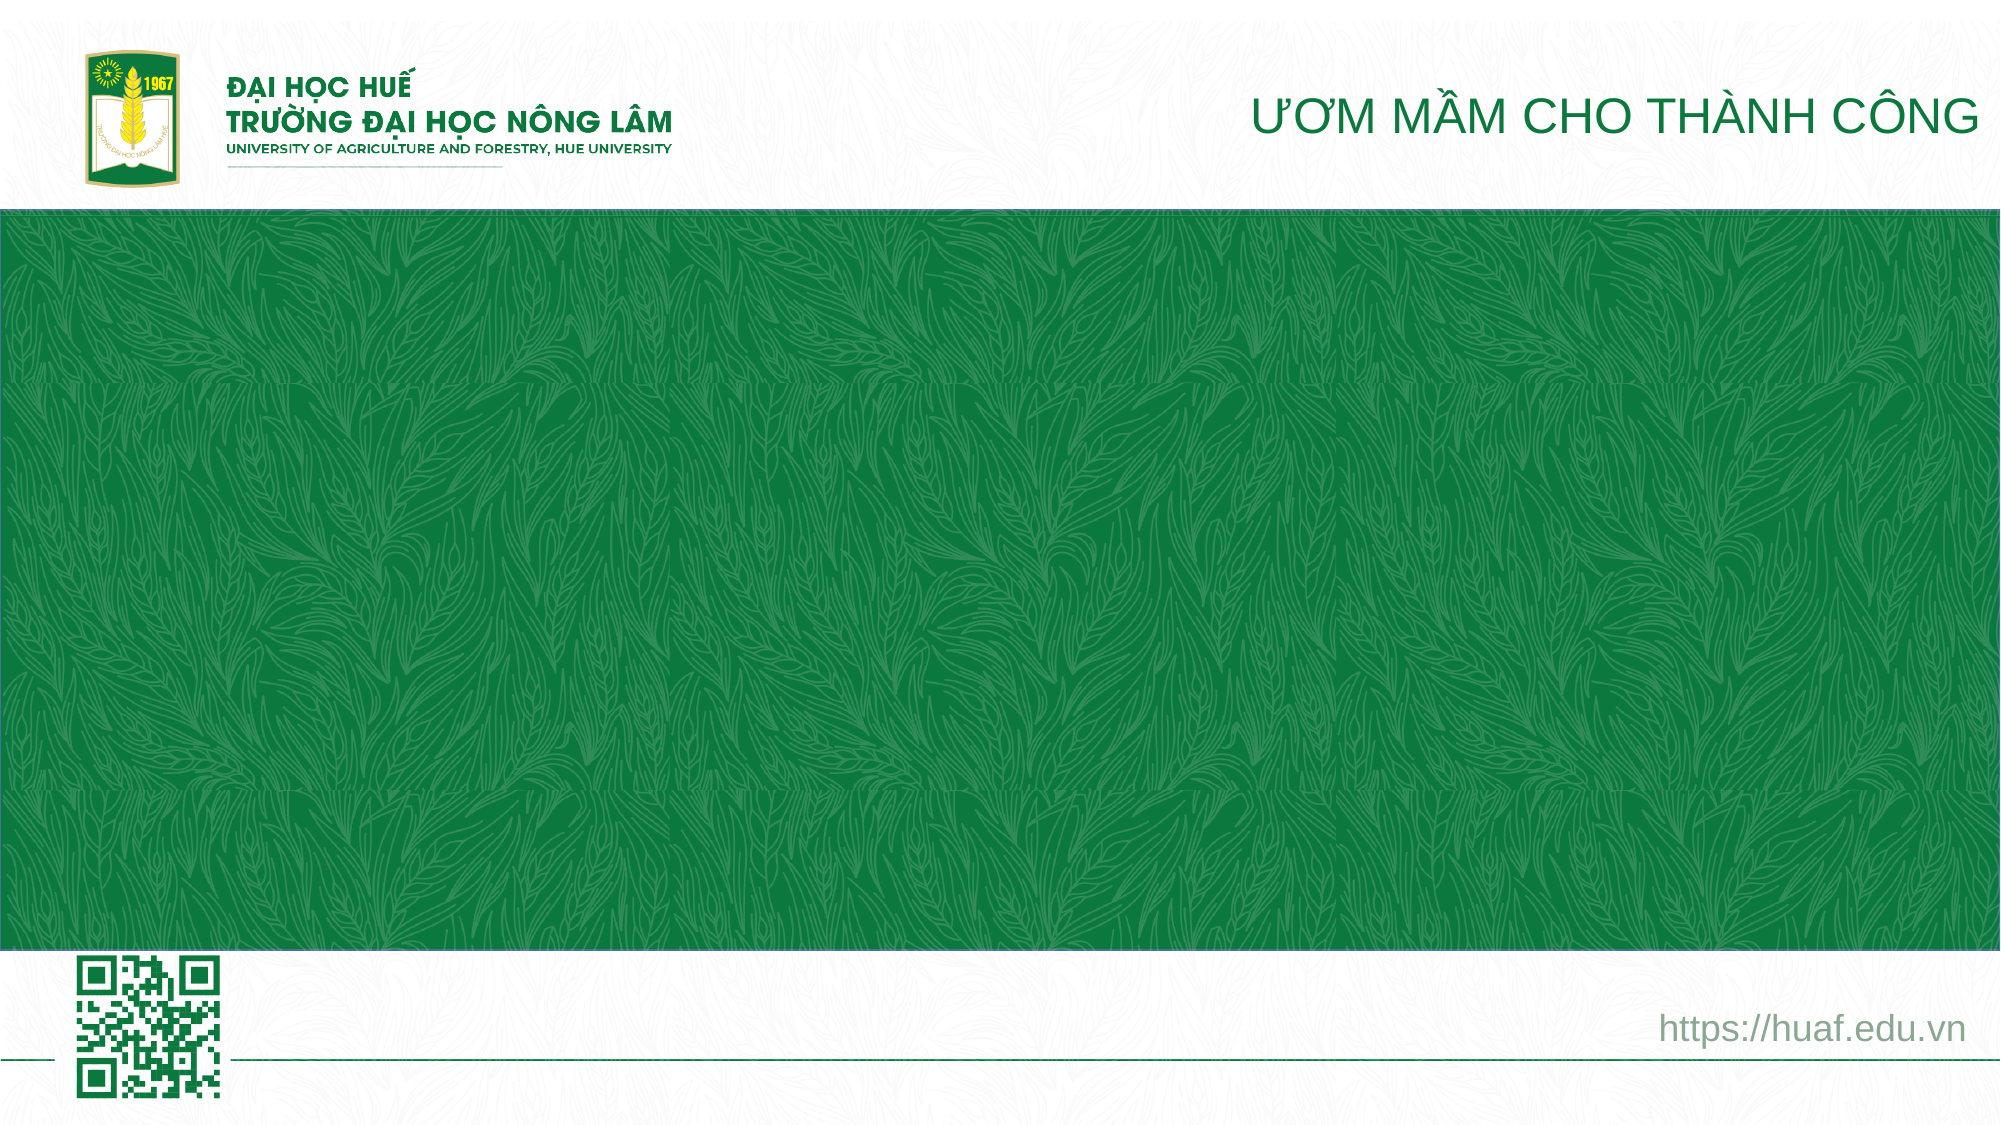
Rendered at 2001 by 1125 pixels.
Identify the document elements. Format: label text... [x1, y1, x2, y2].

picture [0, 21, 2000, 1125]
footer https://huaf.edu.vn [1625, 995, 2000, 1058]
